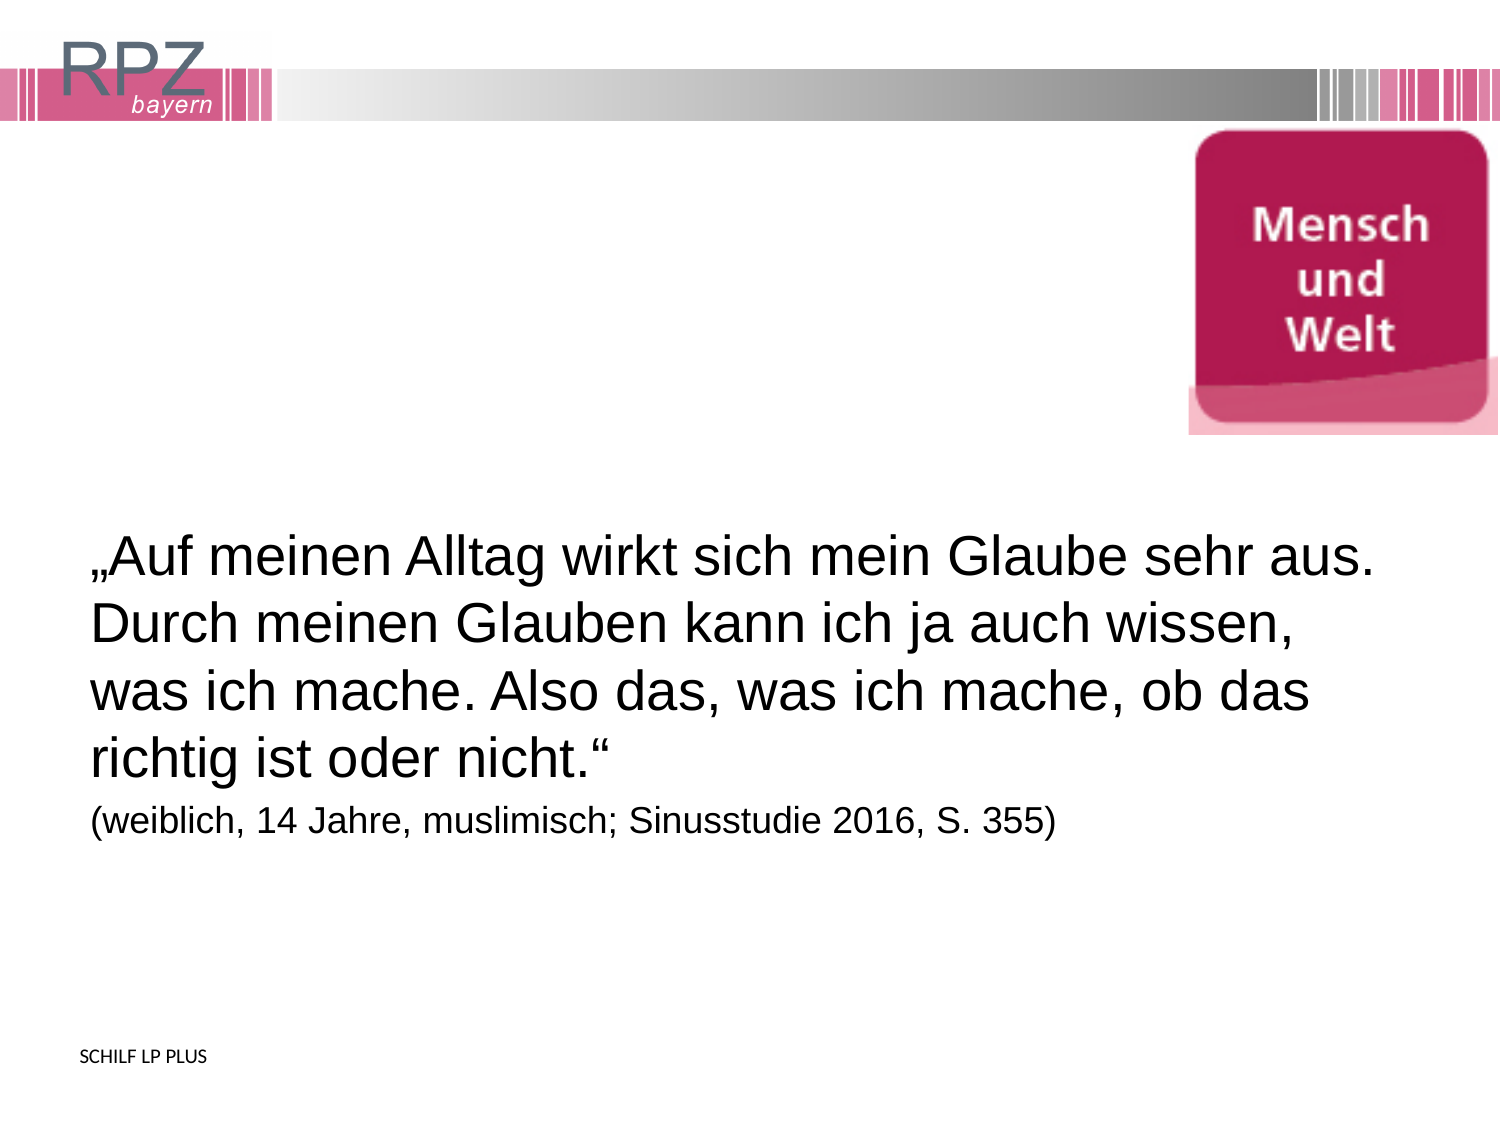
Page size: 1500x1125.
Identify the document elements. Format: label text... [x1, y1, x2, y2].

picture [1443, 69, 1500, 121]
picture [1188, 125, 1499, 435]
picture [1319, 69, 1379, 121]
picture [0, 31, 272, 121]
picture [1380, 69, 1439, 121]
list „Auf meinen Alltag wirkt sich mein Glaube sehr aus. Durch meinen Glauben kann ich ja auch wissen, was ich mache. Also das, was ich mache, ob das richtig ist oder nicht.“ (weiblich, 14 Jahre, muslimisch; Sinusstudie 2016, S. 355) [75, 262, 1425, 1005]
